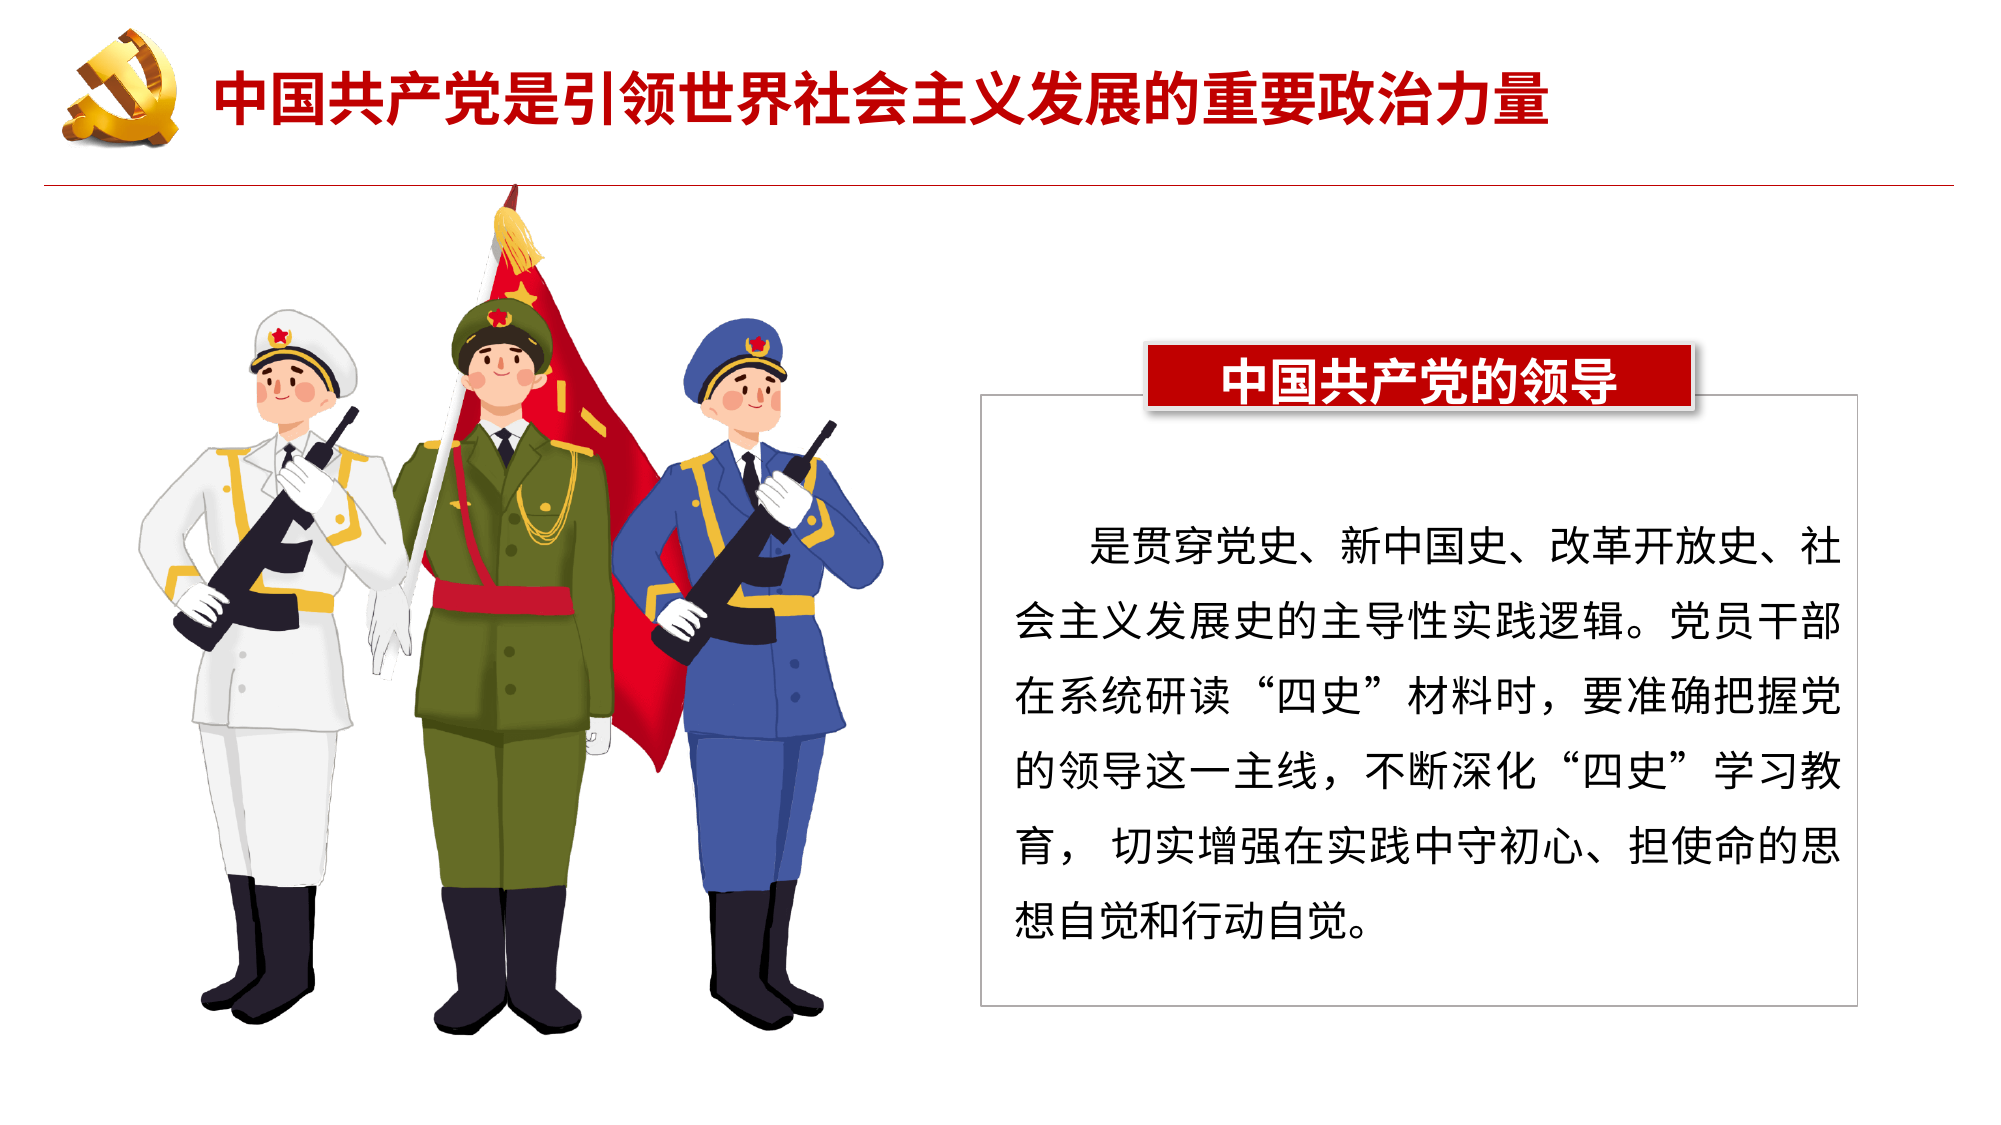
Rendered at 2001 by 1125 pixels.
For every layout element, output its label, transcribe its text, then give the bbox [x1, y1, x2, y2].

text_box [980, 395, 1858, 1007]
picture [59, 28, 179, 151]
picture [74, 166, 952, 1044]
text_box 是贯穿党史、新中国史、改革开放史、社会主义发展史的主导性实践逻辑。党员干部在系统研读“四史”材料时，要准确把握党的领导这一主线，不断深化“四史”学习教育， 切实增强在实践中守初心、担使命的思想自觉和行动自觉。 [999, 487, 1858, 953]
text_box 中国共产党的领导 [1145, 343, 1694, 409]
